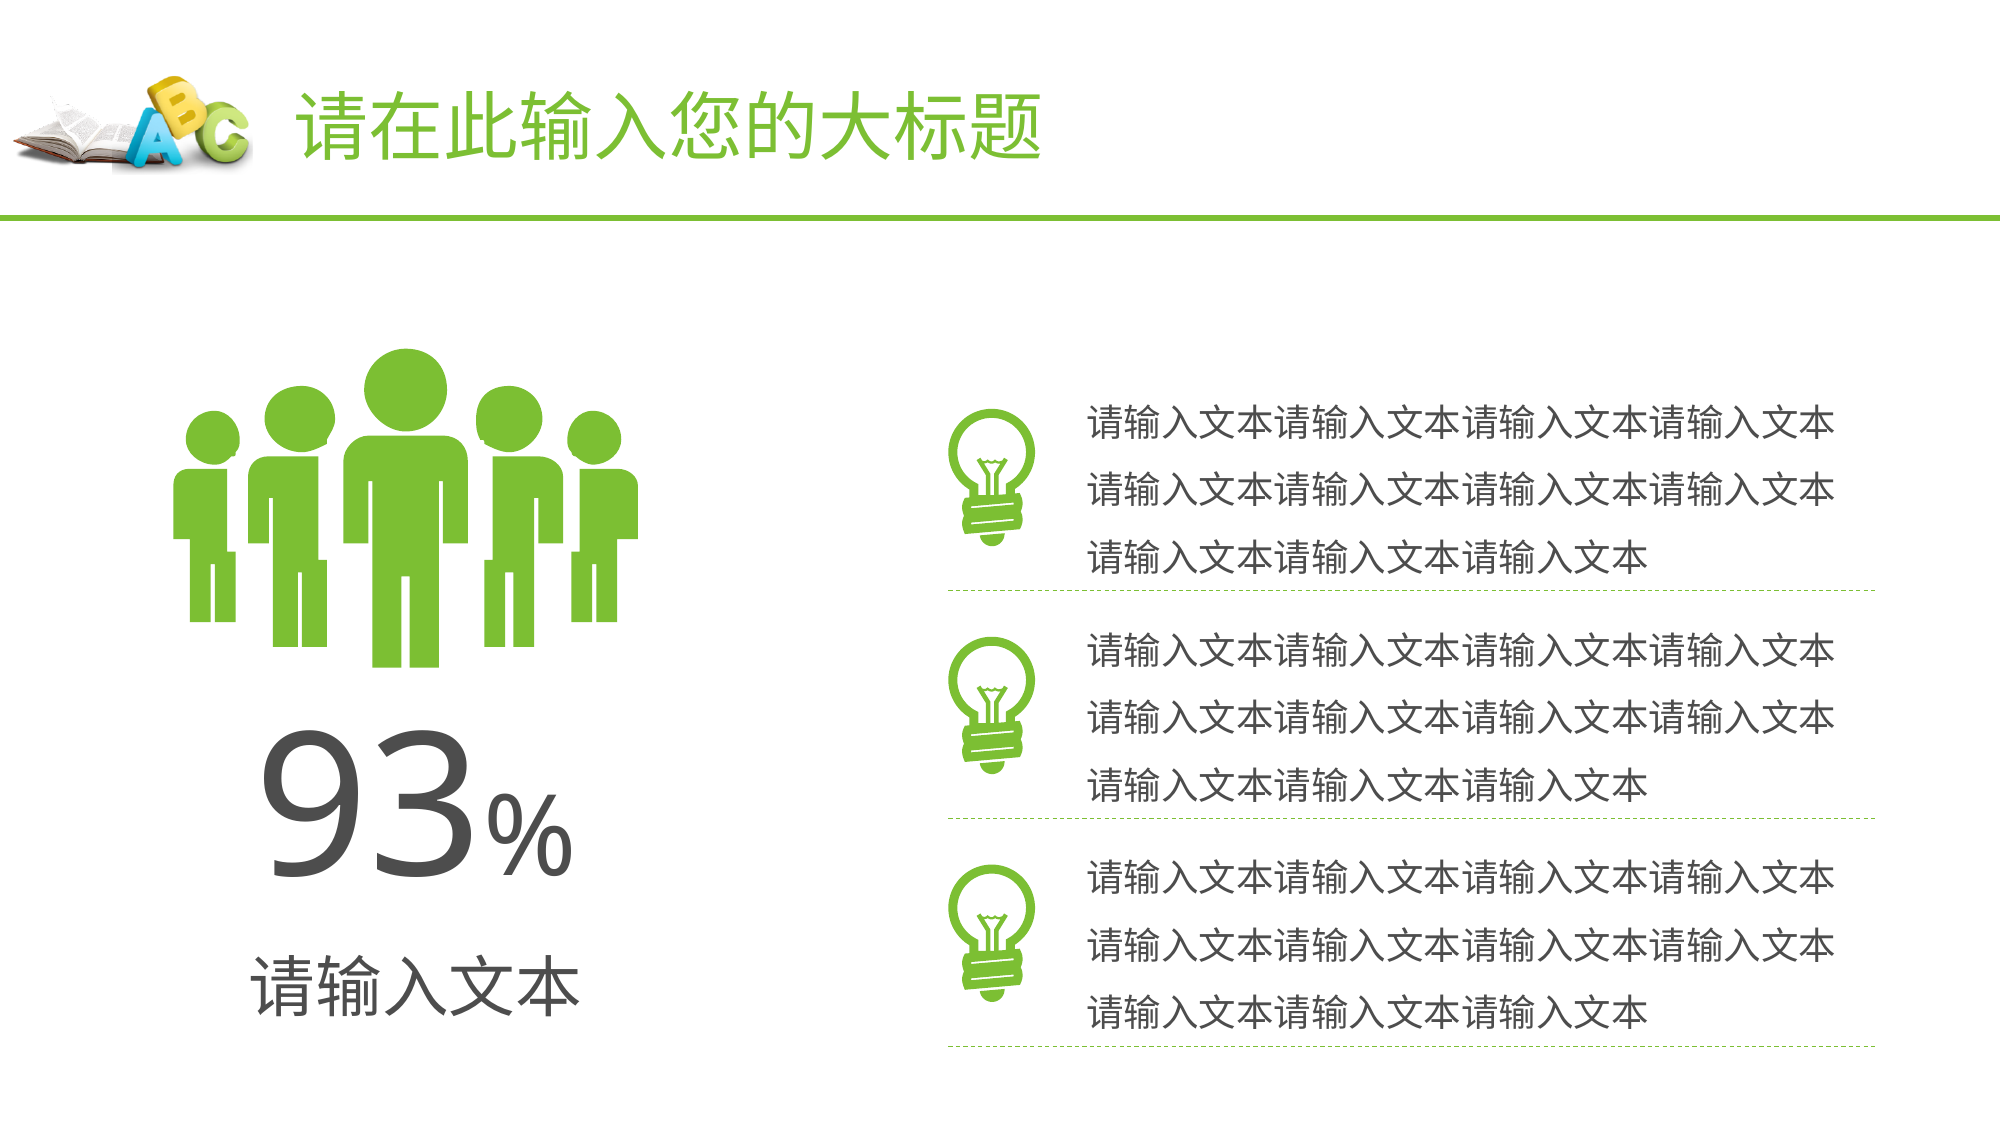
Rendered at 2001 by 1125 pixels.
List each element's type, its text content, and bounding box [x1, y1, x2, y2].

picture [13, 72, 262, 175]
text_box 请输入文本 [188, 944, 642, 1025]
text_box [571, 468, 638, 623]
text_box [948, 864, 1036, 990]
text_box [948, 636, 1036, 762]
text_box [248, 456, 327, 647]
text_box [979, 761, 1005, 775]
text_box [948, 408, 1036, 535]
text_box 请输入文本请输入文本请输入文本请输入文本请输入文本请输入文本请输入文本请输入文本请输入文本请输入文本请输入文本 [1070, 599, 1881, 811]
text_box [173, 468, 236, 623]
title 请在此输入您的大标题 [278, 60, 1821, 200]
text_box [979, 533, 1005, 547]
text_box 93% [219, 674, 612, 915]
text_box 请输入文本请输入文本请输入文本请输入文本请输入文本请输入文本请输入文本请输入文本请输入文本请输入文本请输入文本 [1070, 827, 1881, 1039]
text_box [484, 456, 564, 647]
text_box [476, 385, 543, 453]
text_box [979, 988, 1005, 1002]
text_box [567, 410, 622, 465]
text_box 请输入文本请输入文本请输入文本请输入文本请输入文本请输入文本请输入文本请输入文本请输入文本请输入文本请输入文本 [1070, 372, 1881, 583]
text_box [264, 385, 336, 453]
text_box [185, 410, 240, 465]
text_box [343, 435, 468, 668]
text_box [364, 348, 448, 432]
